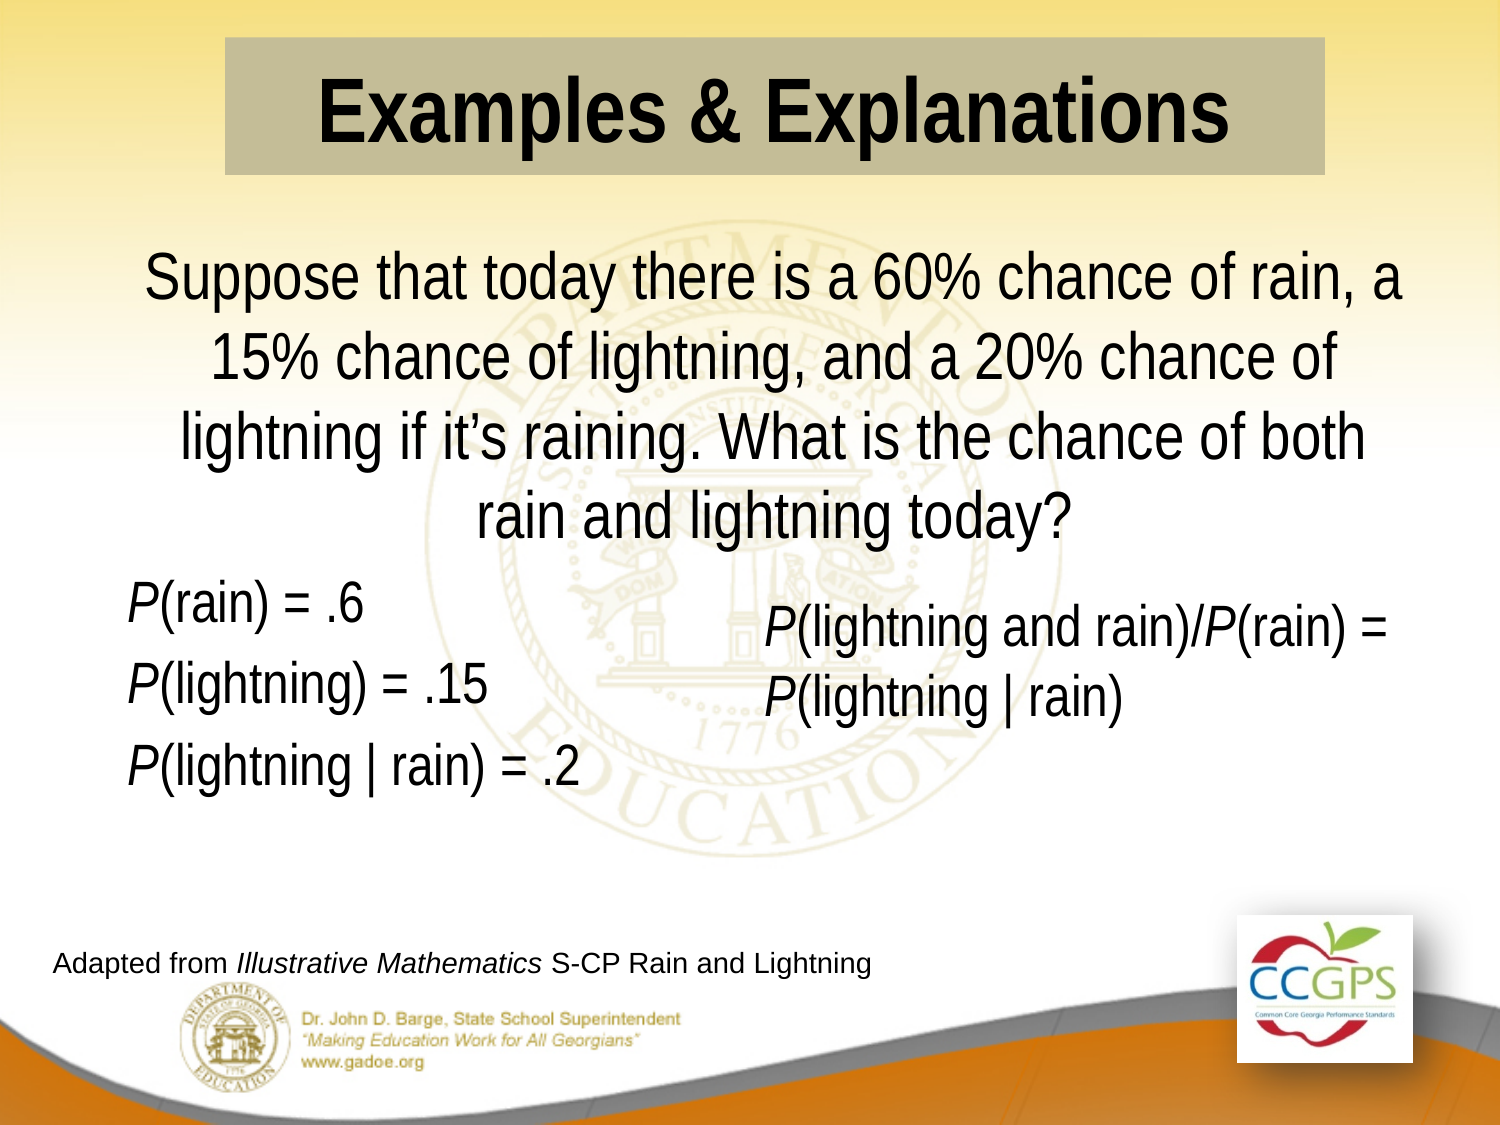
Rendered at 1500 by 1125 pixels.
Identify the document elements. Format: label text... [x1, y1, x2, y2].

text_box Examples & Explanations [225, 37, 1325, 175]
text_box P(lightning and rain)/P(rain) = P(lightning | rain) [749, 580, 1413, 736]
picture [0, 0, 1500, 1125]
subtitle Suppose that today there is a 60% chance of rain, a 15% chance of lightning, and a 20% chance of lightning if it’s raining. What is the chance of both rain and lightning today? P(rain) = .6 P(lightning) = .15 P(lightning | rain) = .2 [112, 224, 1438, 988]
text_box Adapted from Illustrative Mathematics S-CP Rain and Lightning [37, 936, 888, 987]
